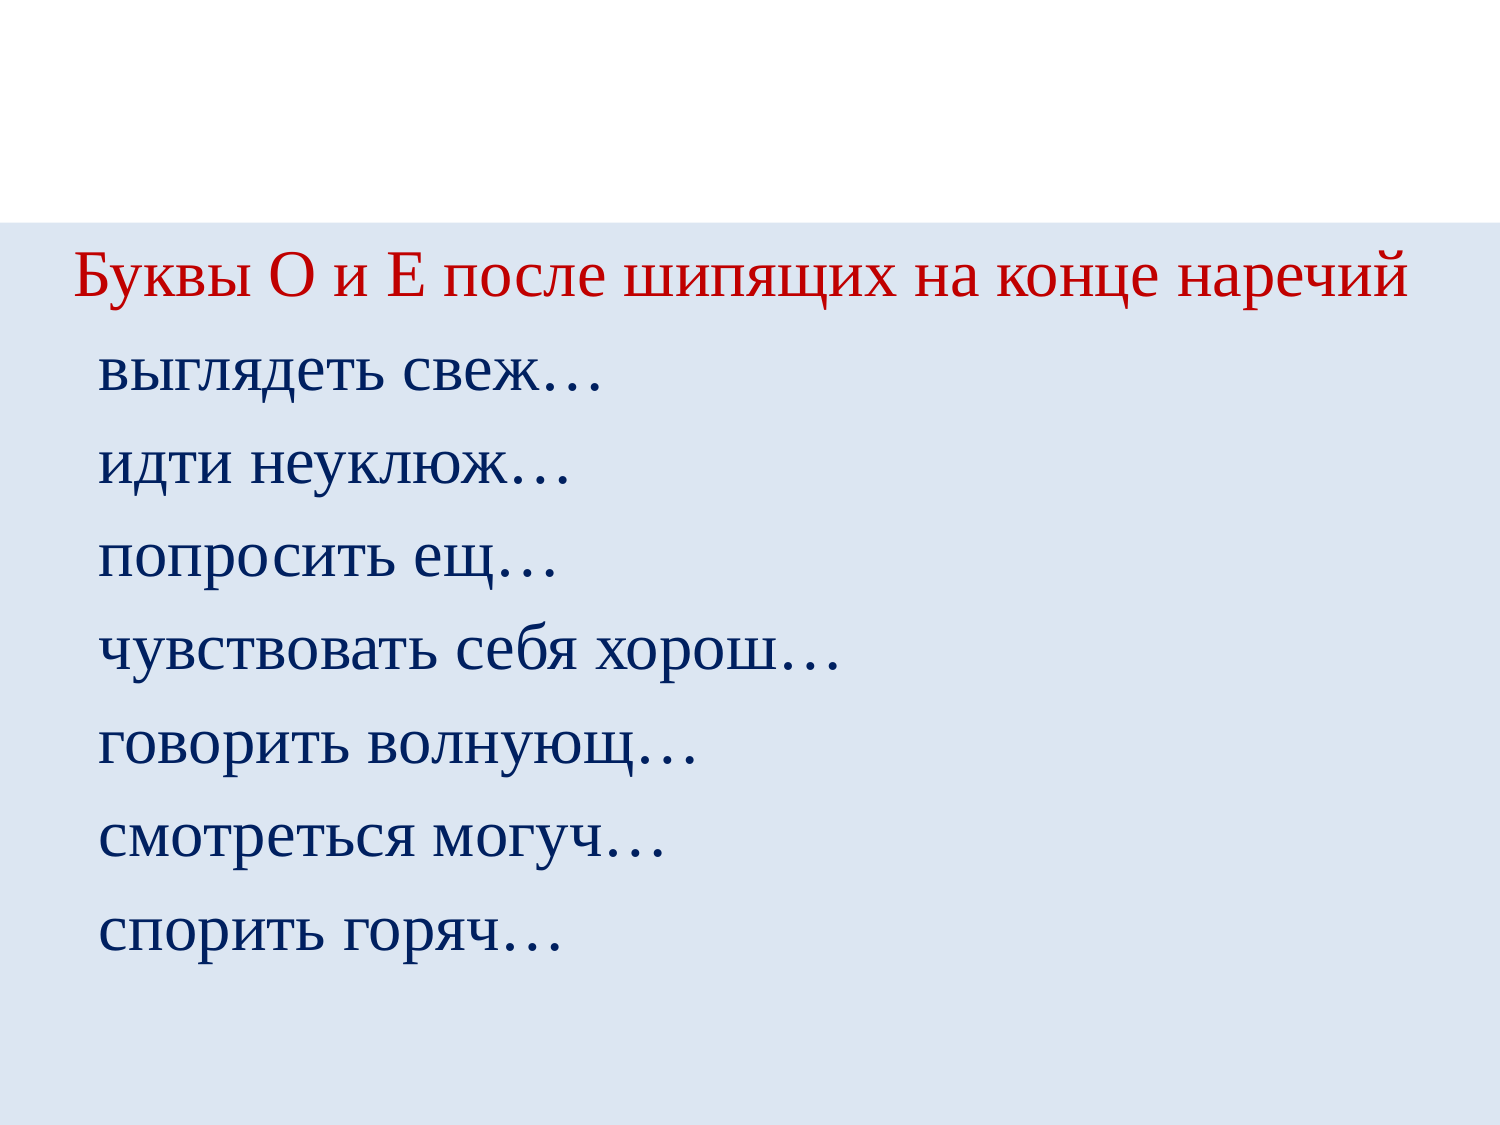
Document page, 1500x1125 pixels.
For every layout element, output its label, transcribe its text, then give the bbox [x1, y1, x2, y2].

subtitle Буквы О и Е после шипящих на конце наречий выглядеть свеж… идти неуклюж… попросить ещ… чувствовать себя хорош… говорить волнующ… смотреться могуч… спорить горяч… [0, 222, 1500, 1125]
